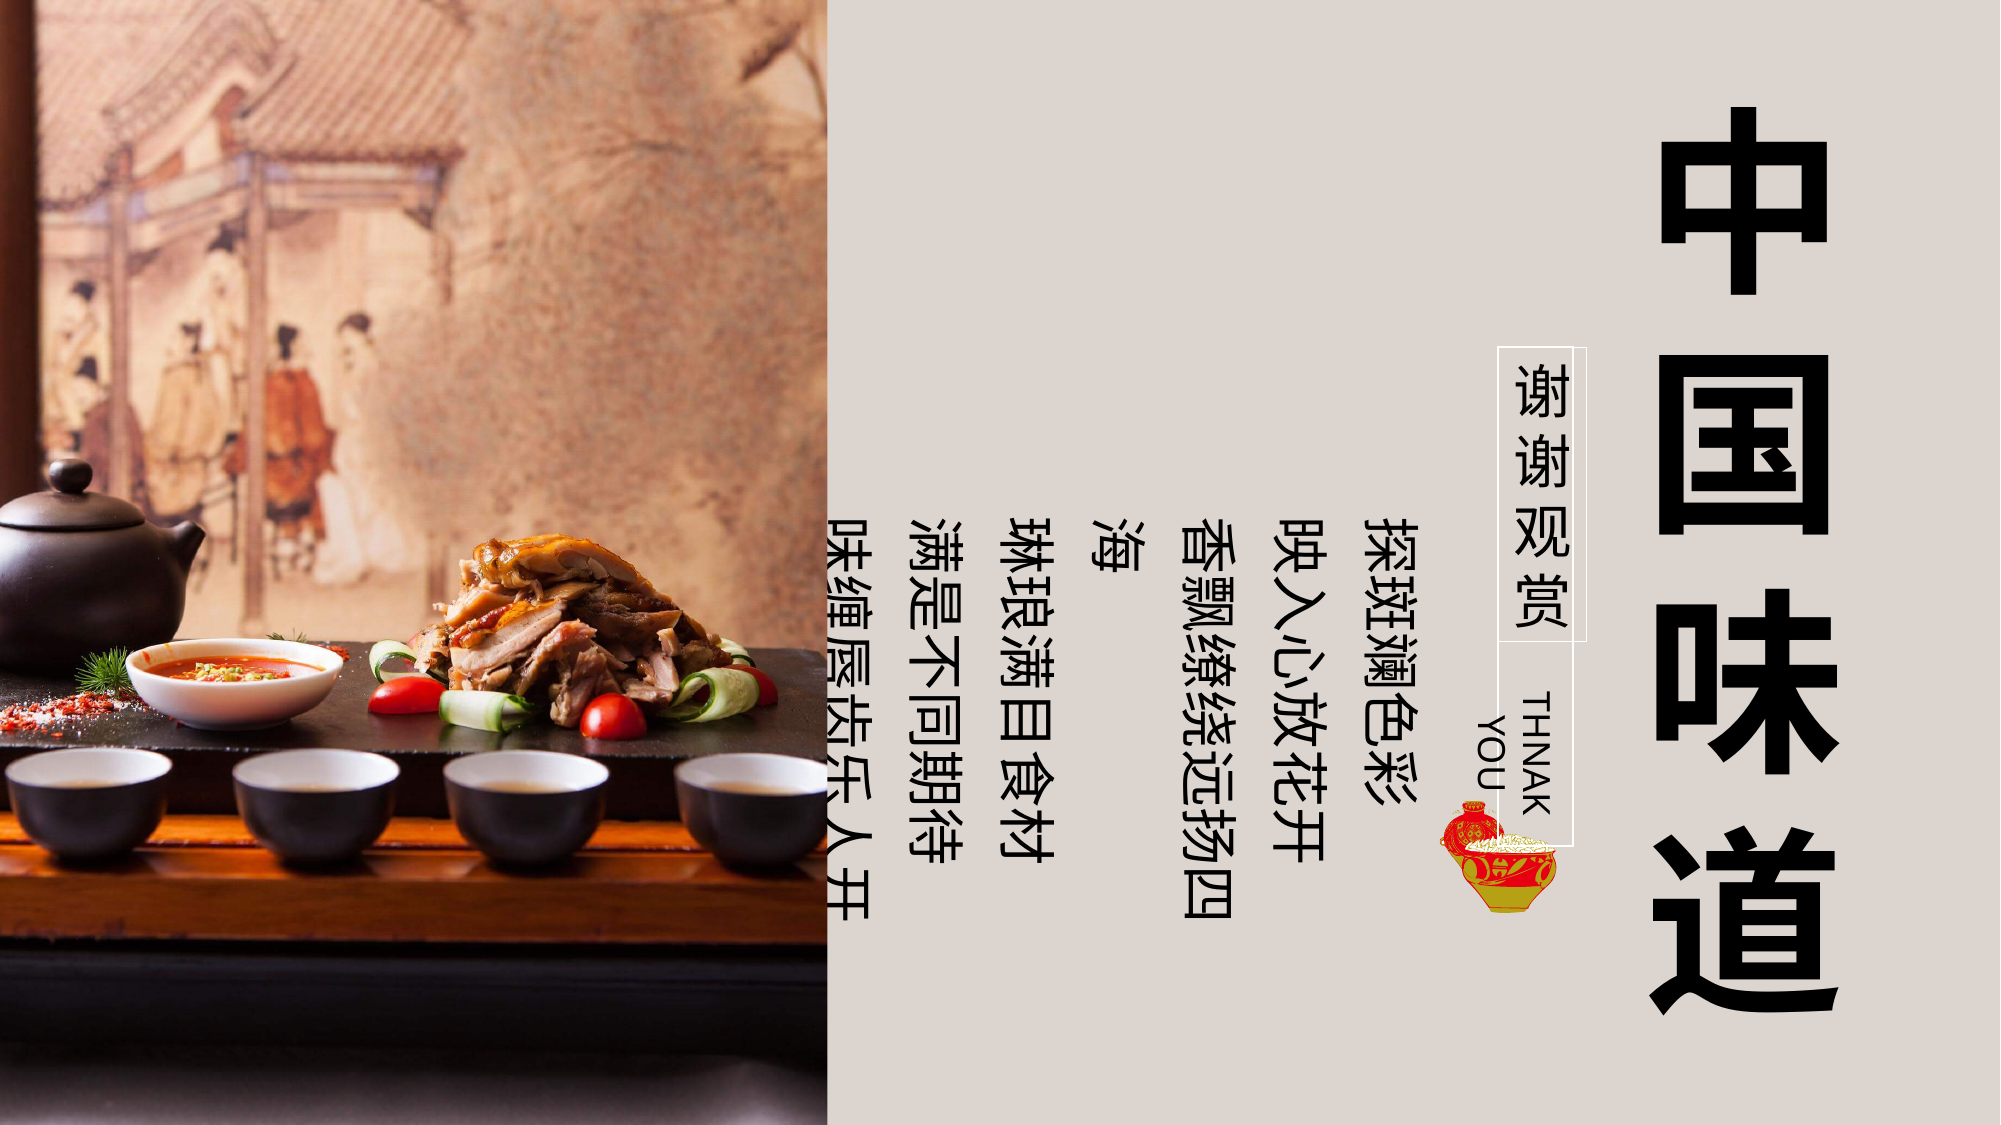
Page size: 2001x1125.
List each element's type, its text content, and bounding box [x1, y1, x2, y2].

picture [1439, 795, 1557, 913]
text_box 探斑斓色彩 映入心放花开 香飘缭绕远扬四海 琳琅满目食材 满是不同期待 味缠唇齿乐人开怀 [874, 501, 1456, 986]
text_box 中国味道 [1598, 70, 1892, 1045]
picture [0, 0, 828, 1125]
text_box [1498, 347, 1588, 863]
